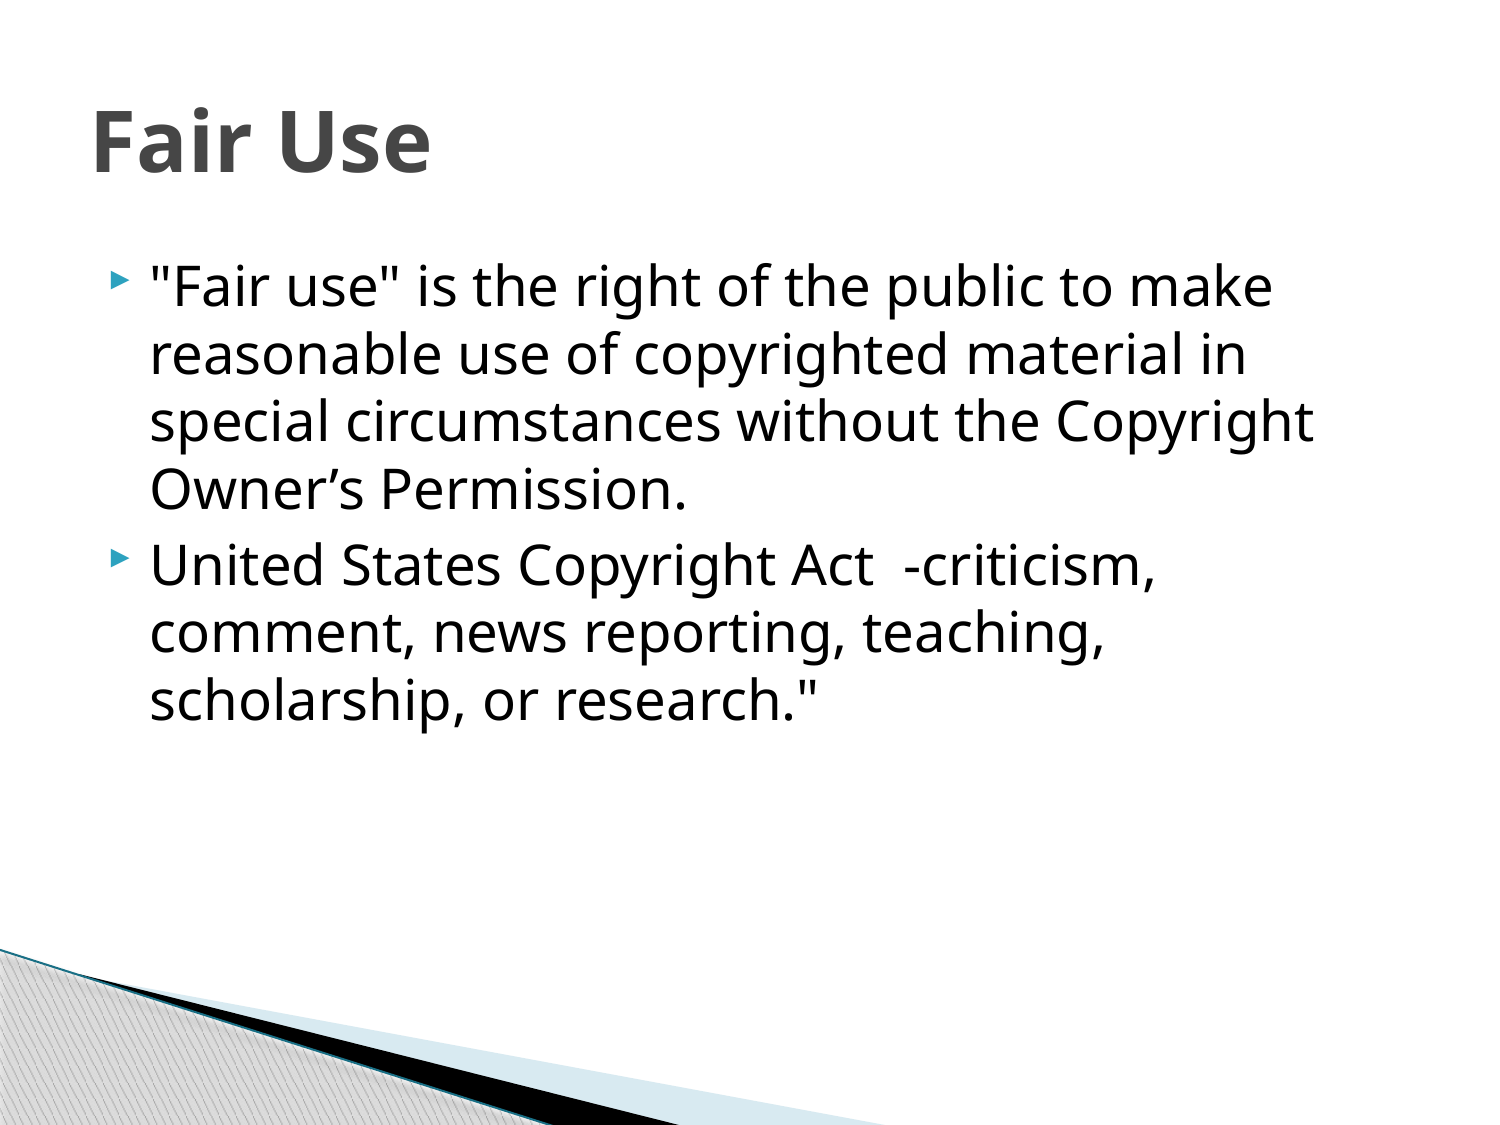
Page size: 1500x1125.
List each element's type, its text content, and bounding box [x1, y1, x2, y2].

list "Fair use" is the right of the public to make reasonable use of copyrighted material in special circumstances without the Copyright Owner’s Permission. United States Copyright Act -criticism, comment, news reporting, teaching, scholarship, or research." [75, 243, 1425, 986]
title Fair Use [75, 45, 1425, 233]
